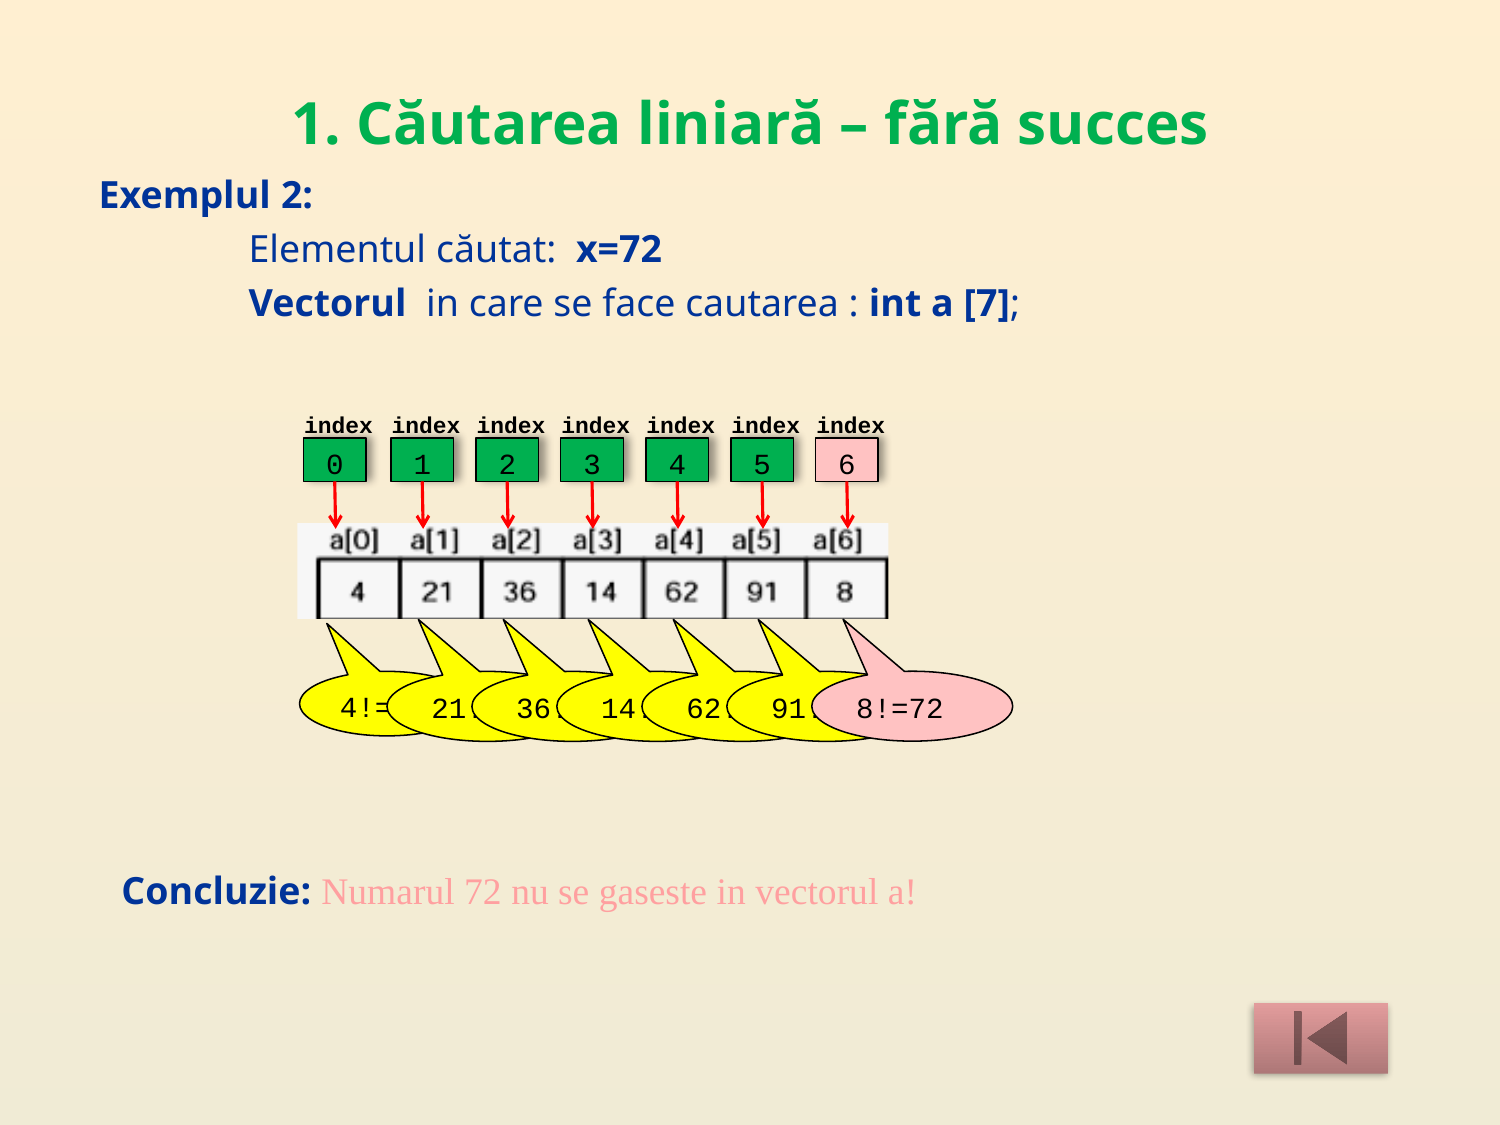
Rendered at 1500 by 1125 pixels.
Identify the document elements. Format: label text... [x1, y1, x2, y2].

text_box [533, 403, 617, 742]
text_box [448, 403, 532, 742]
title 1. Căutarea liniară – fără succes [0, 48, 1500, 124]
text_box Concluzie: Numarul 72 nu se gaseste in vectorul a! [106, 849, 1188, 941]
list Exemplul 2: Elementul căutat: x=72 Vectorul in care se face cautarea : int a [7]; [83, 154, 1165, 354]
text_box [788, 403, 1013, 742]
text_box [618, 403, 702, 742]
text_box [703, 403, 786, 742]
text_box [1253, 1002, 1389, 1074]
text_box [276, 403, 362, 737]
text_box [363, 403, 447, 742]
